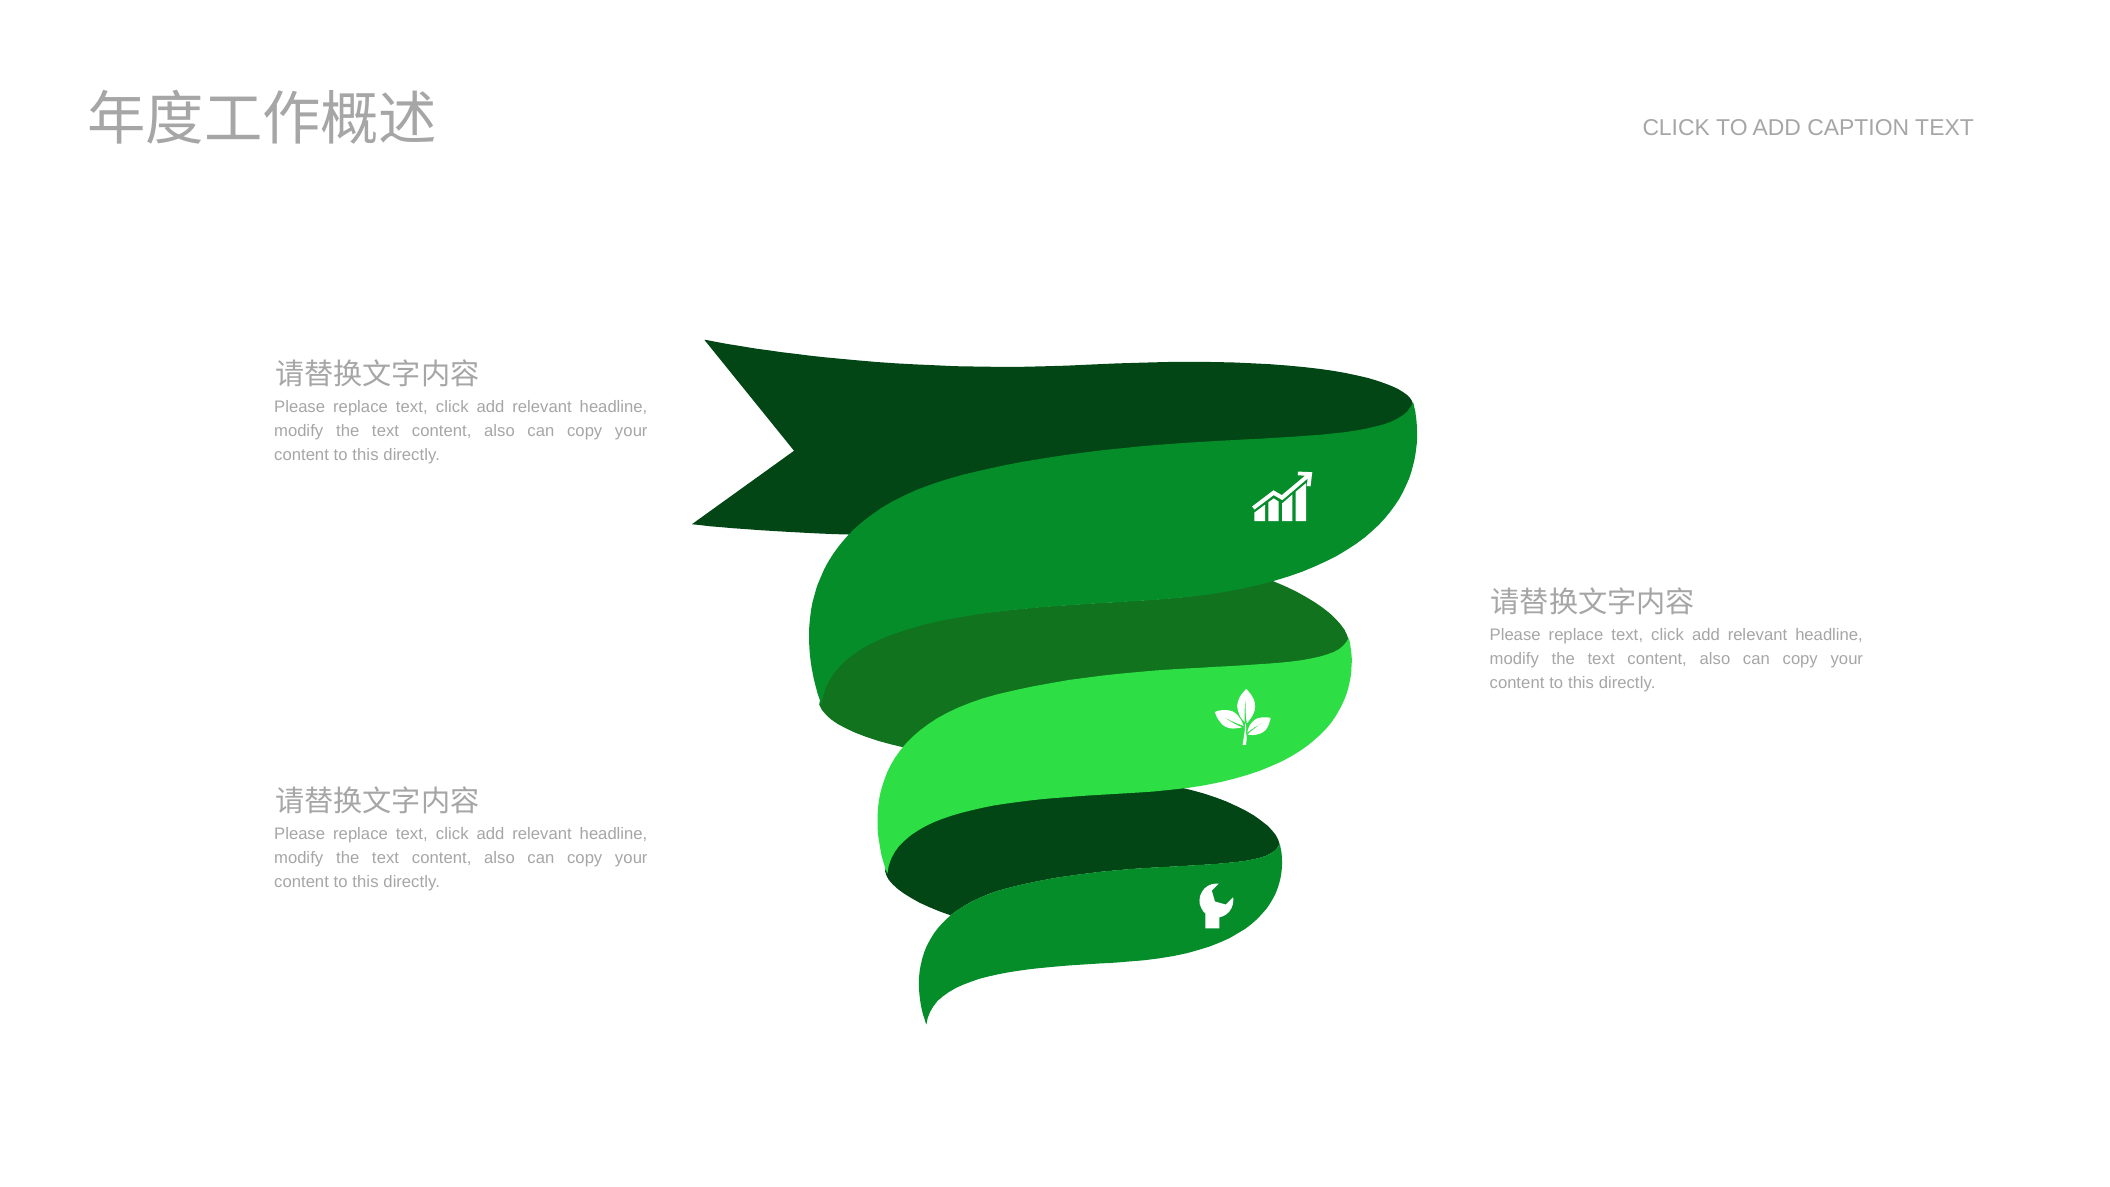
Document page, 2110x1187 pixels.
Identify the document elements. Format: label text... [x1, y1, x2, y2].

text_box Please replace text, click add relevant headline, modify the text content, also can copy your content to this directly. [259, 811, 663, 898]
text_box [819, 596, 1199, 747]
text_box [691, 339, 1413, 535]
text_box Please replace text, click add relevant headline, modify the text content, also can copy your content to this directly. [1474, 612, 1879, 700]
text_box [918, 864, 1245, 1025]
text_box [885, 789, 1199, 915]
text_box [809, 402, 1418, 705]
text_box 请替换文字内容 [260, 340, 495, 398]
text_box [1199, 471, 1313, 929]
text_box [877, 667, 1199, 874]
text_box [1313, 601, 1348, 657]
text_box [1313, 637, 1352, 742]
text_box Please replace text, click add relevant headline, modify the text content, also can copy your content to this directly. [259, 384, 663, 471]
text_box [87, 78, 2022, 153]
text_box 请替换文字内容 [260, 767, 495, 825]
text_box 请替换文字内容 [1475, 569, 1711, 626]
